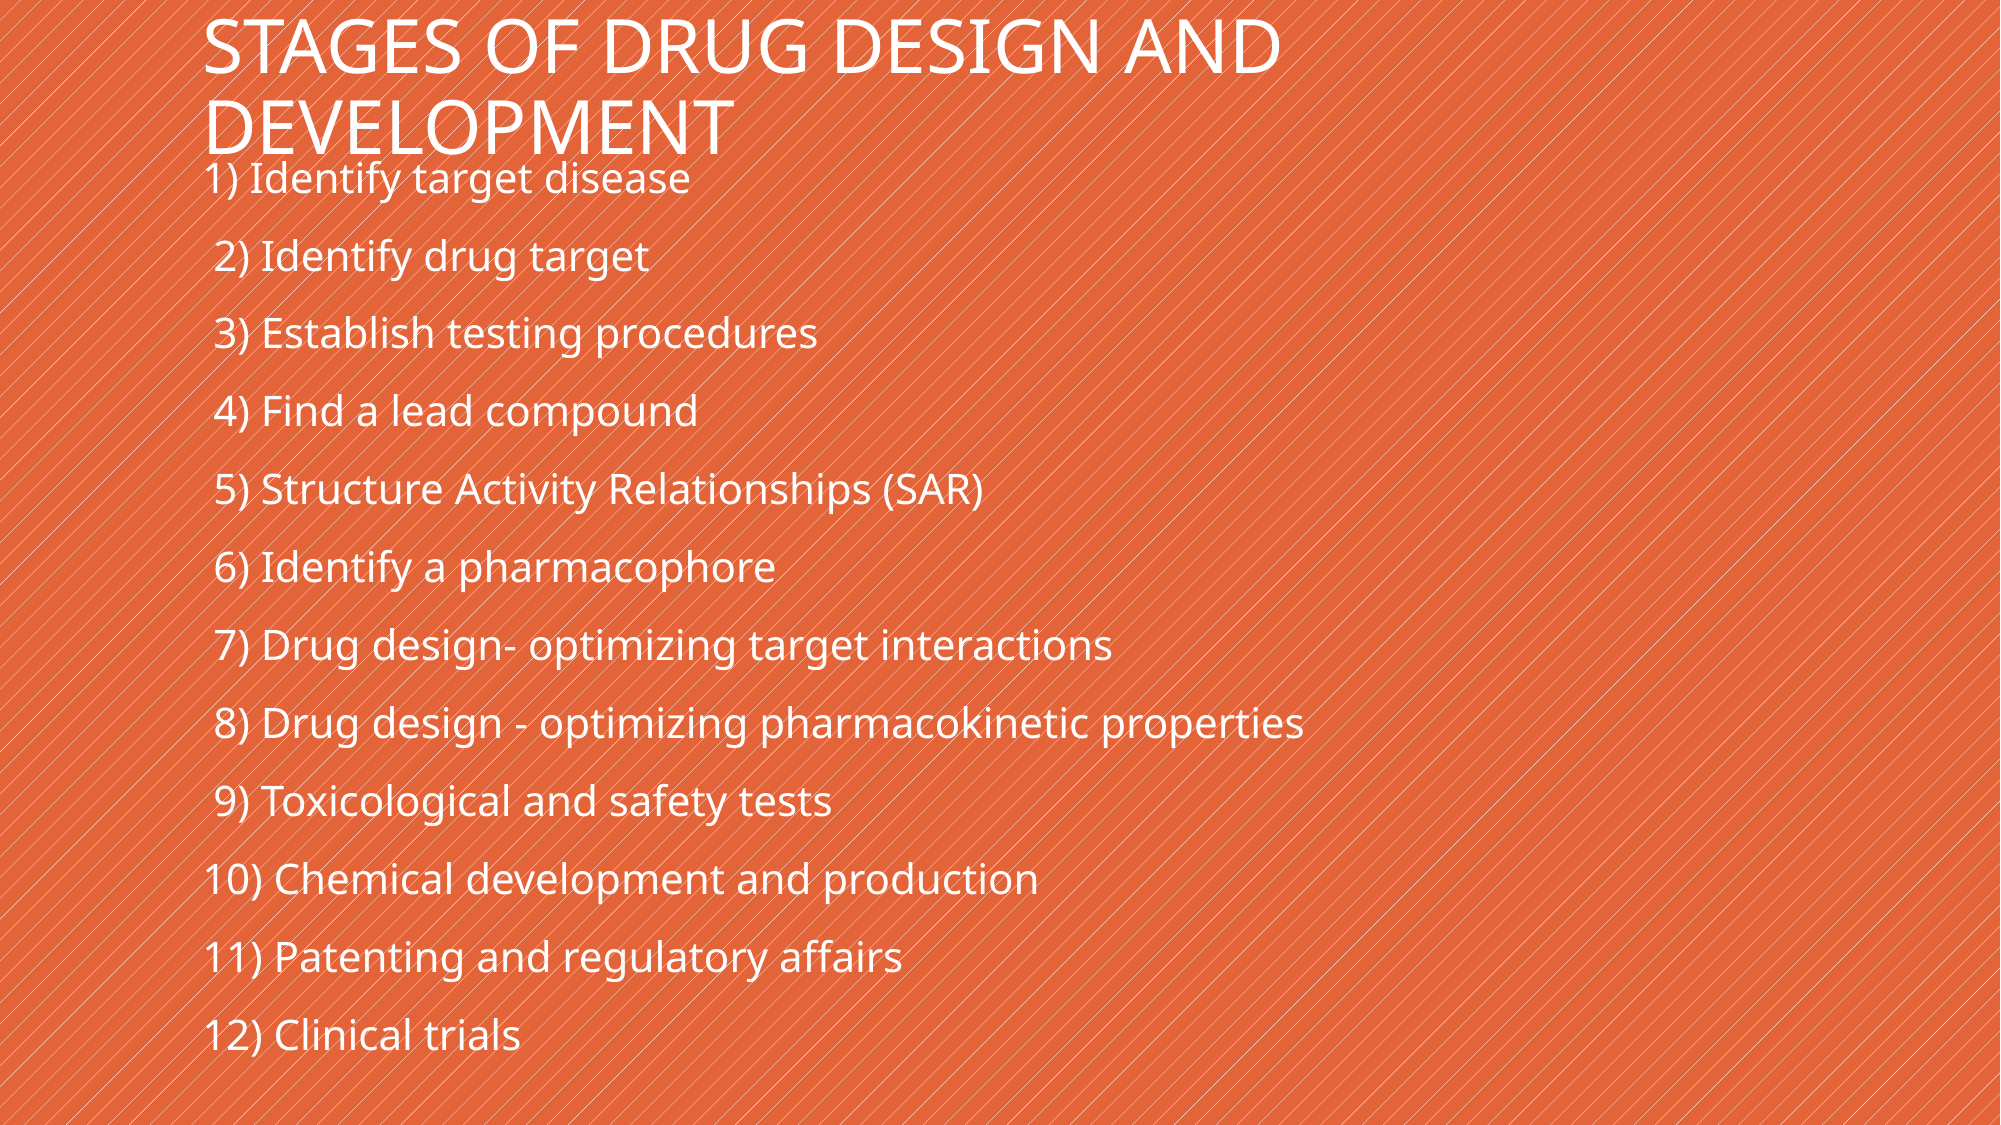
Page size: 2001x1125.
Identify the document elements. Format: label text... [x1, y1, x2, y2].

list 1) Identify target disease 2) Identify drug target 3) Establish testing procedures 4) Find a lead compound 5) Structure Activity Relationships (SAR) 6) Identify a pharmacophore 7) Drug design- optimizing target interactions 8) Drug design - optimizing pharmacokinetic properties 9) Toxicological and safety tests 10) Chemical development and production 11) Patenting and regulatory affairs 12) Clinical trials [187, 133, 1813, 1070]
title Stages of drug design and development [187, 0, 1813, 133]
